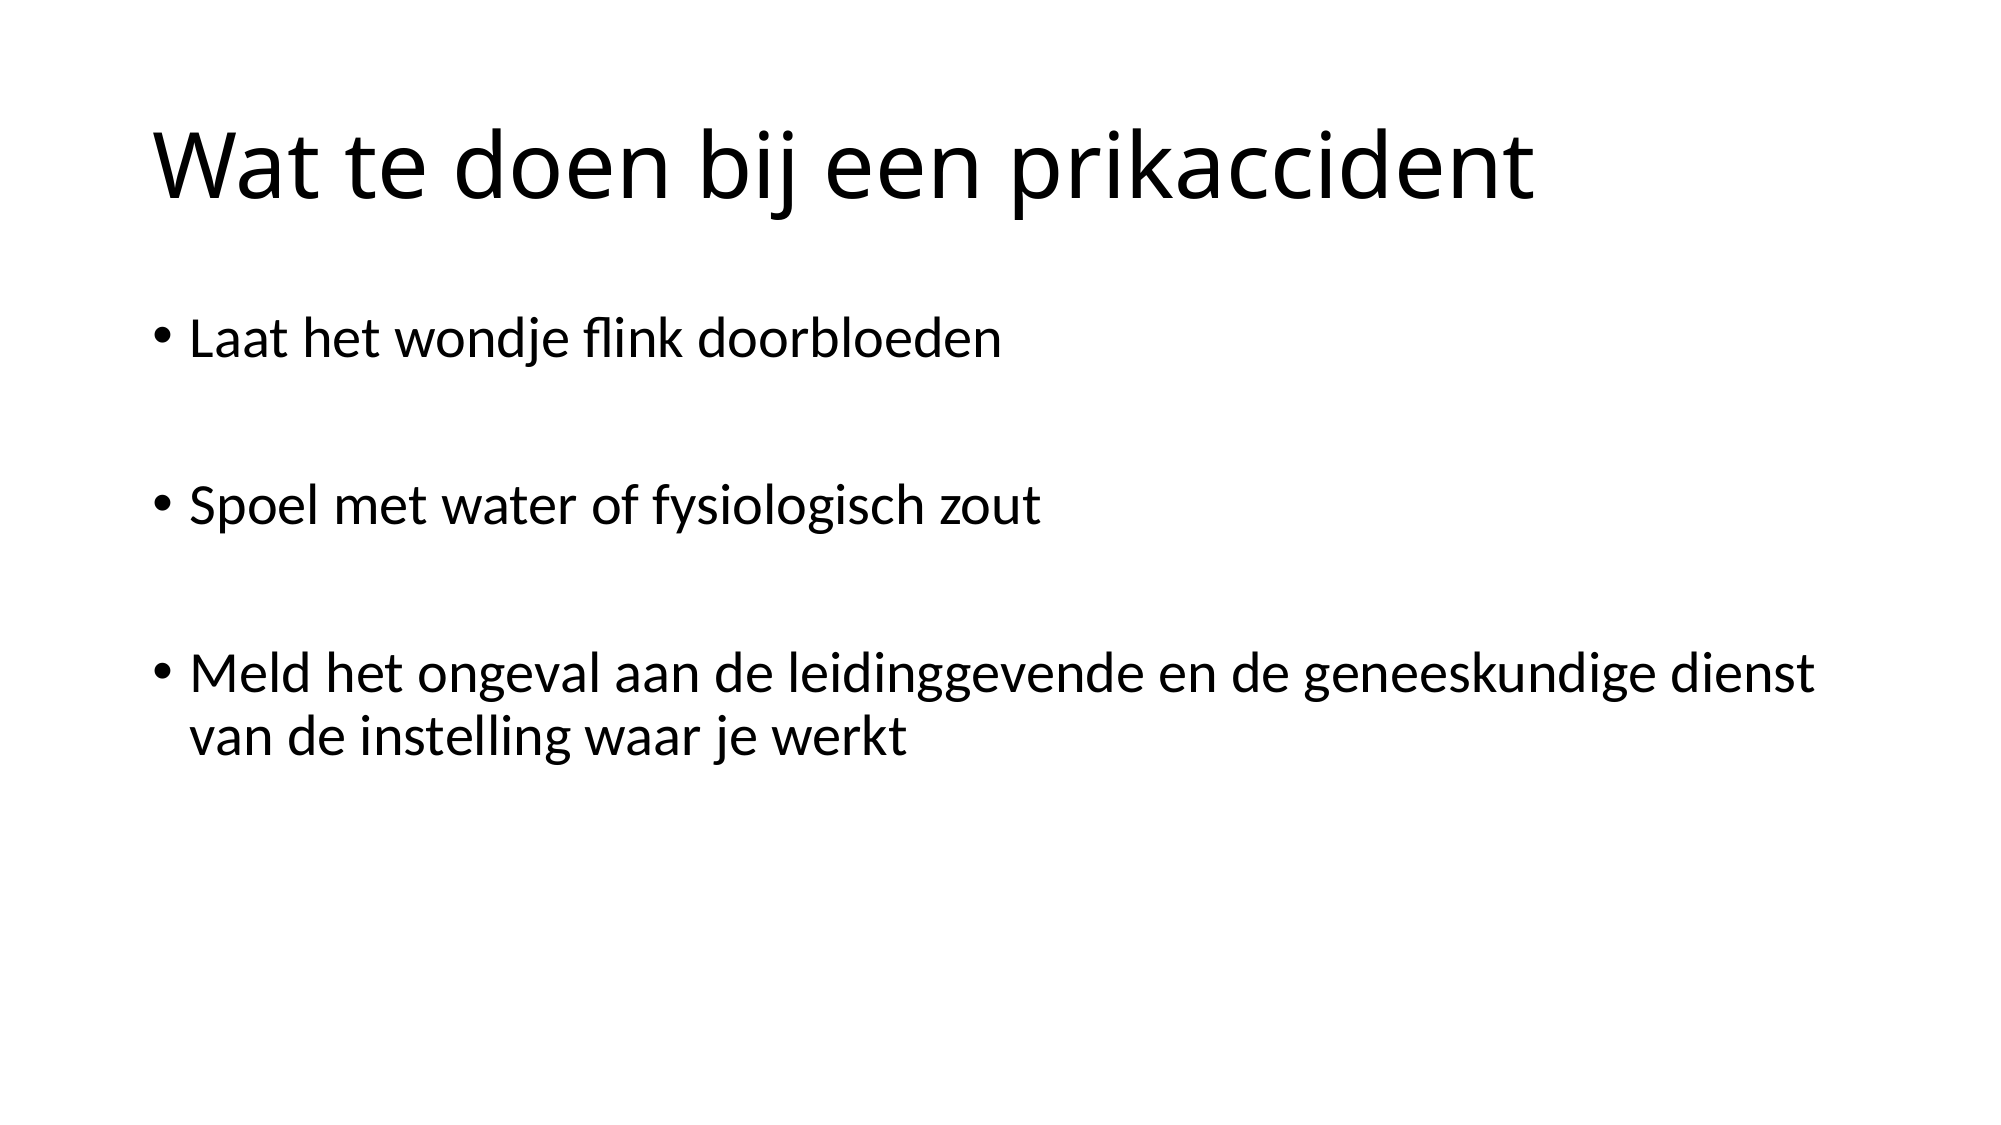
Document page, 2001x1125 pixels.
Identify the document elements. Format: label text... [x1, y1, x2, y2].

title Wat te doen bij een prikaccident [137, 59, 1863, 278]
list Laat het wondje flink doorbloeden Spoel met water of fysiologisch zout Meld het ongeval aan de leidinggevende en de geneeskundige dienst van de instelling waar je werkt [137, 299, 1863, 1014]
